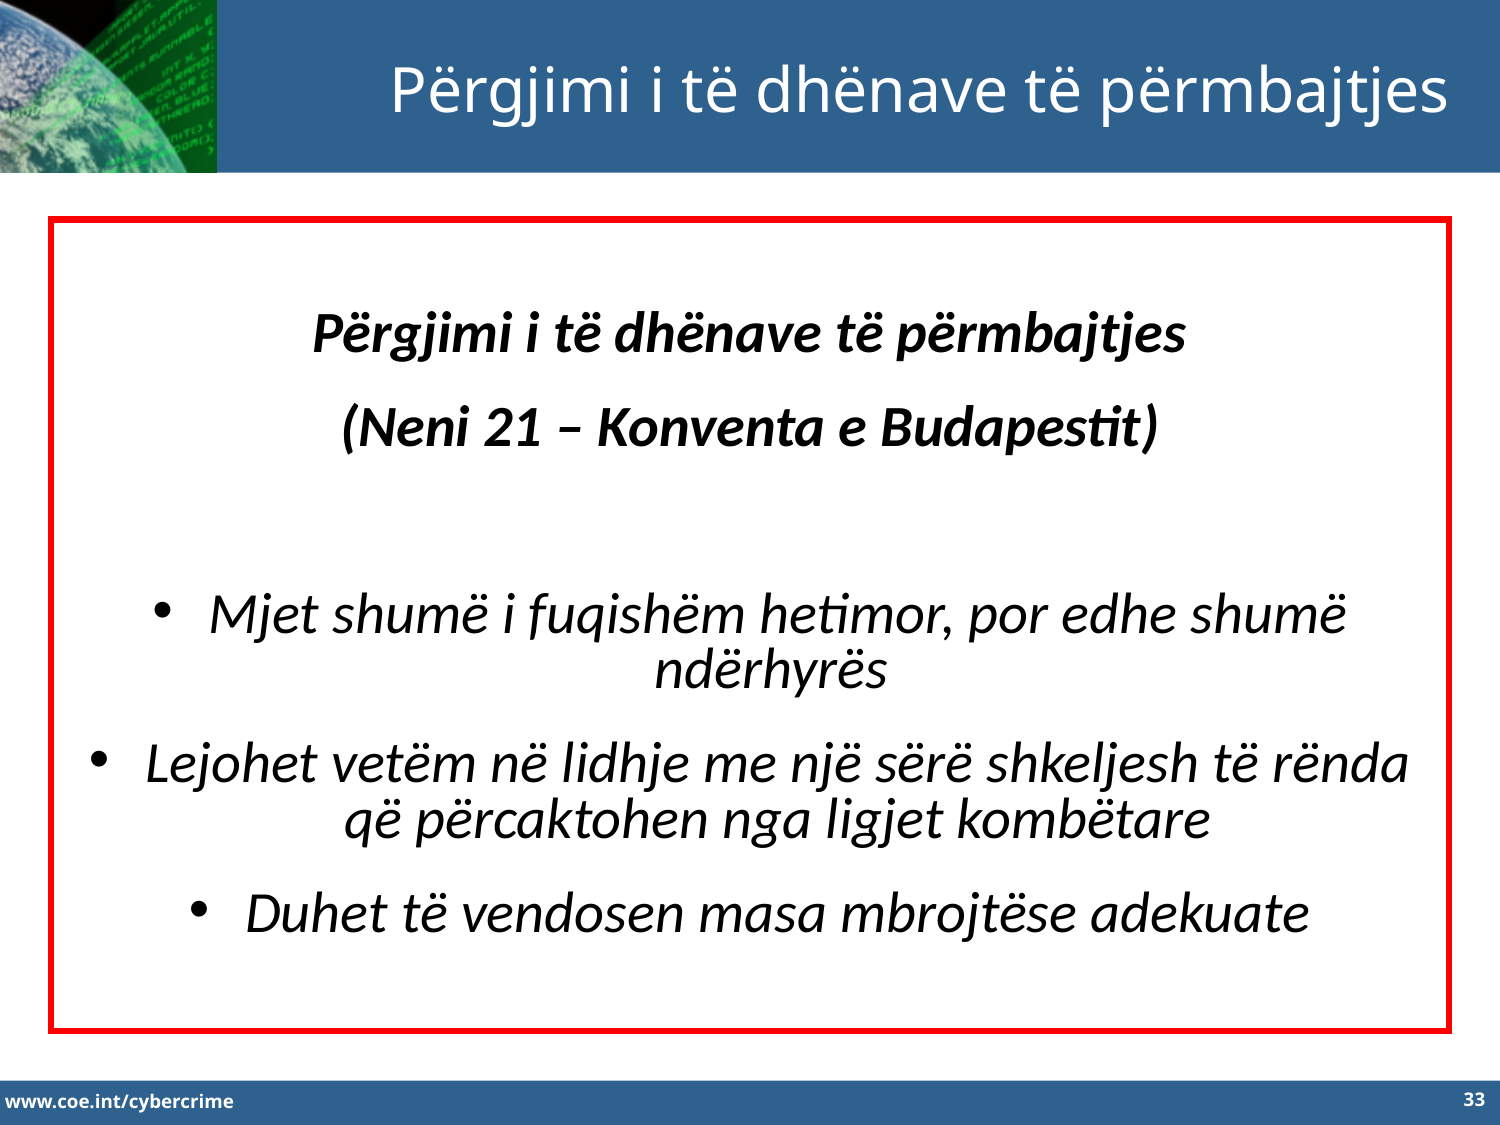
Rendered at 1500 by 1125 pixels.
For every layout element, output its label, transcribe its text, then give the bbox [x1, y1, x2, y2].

text_box Përgjimi i të dhënave të përmbajtjes (Neni 21 – Konventa e Budapestit) Mjet shumë i fuqishëm hetimor, por edhe shumë ndërhyrës Lejohet vetëm në lidhje me një sërë shkeljesh të rënda që përcaktohen nga ligjet kombëtare Duhet të vendosen masa mbrojtëse adekuate [51, 219, 1449, 1032]
text_box Përgjimi i të dhënave të përmbajtjes [230, 42, 1483, 133]
picture [0, 0, 217, 173]
